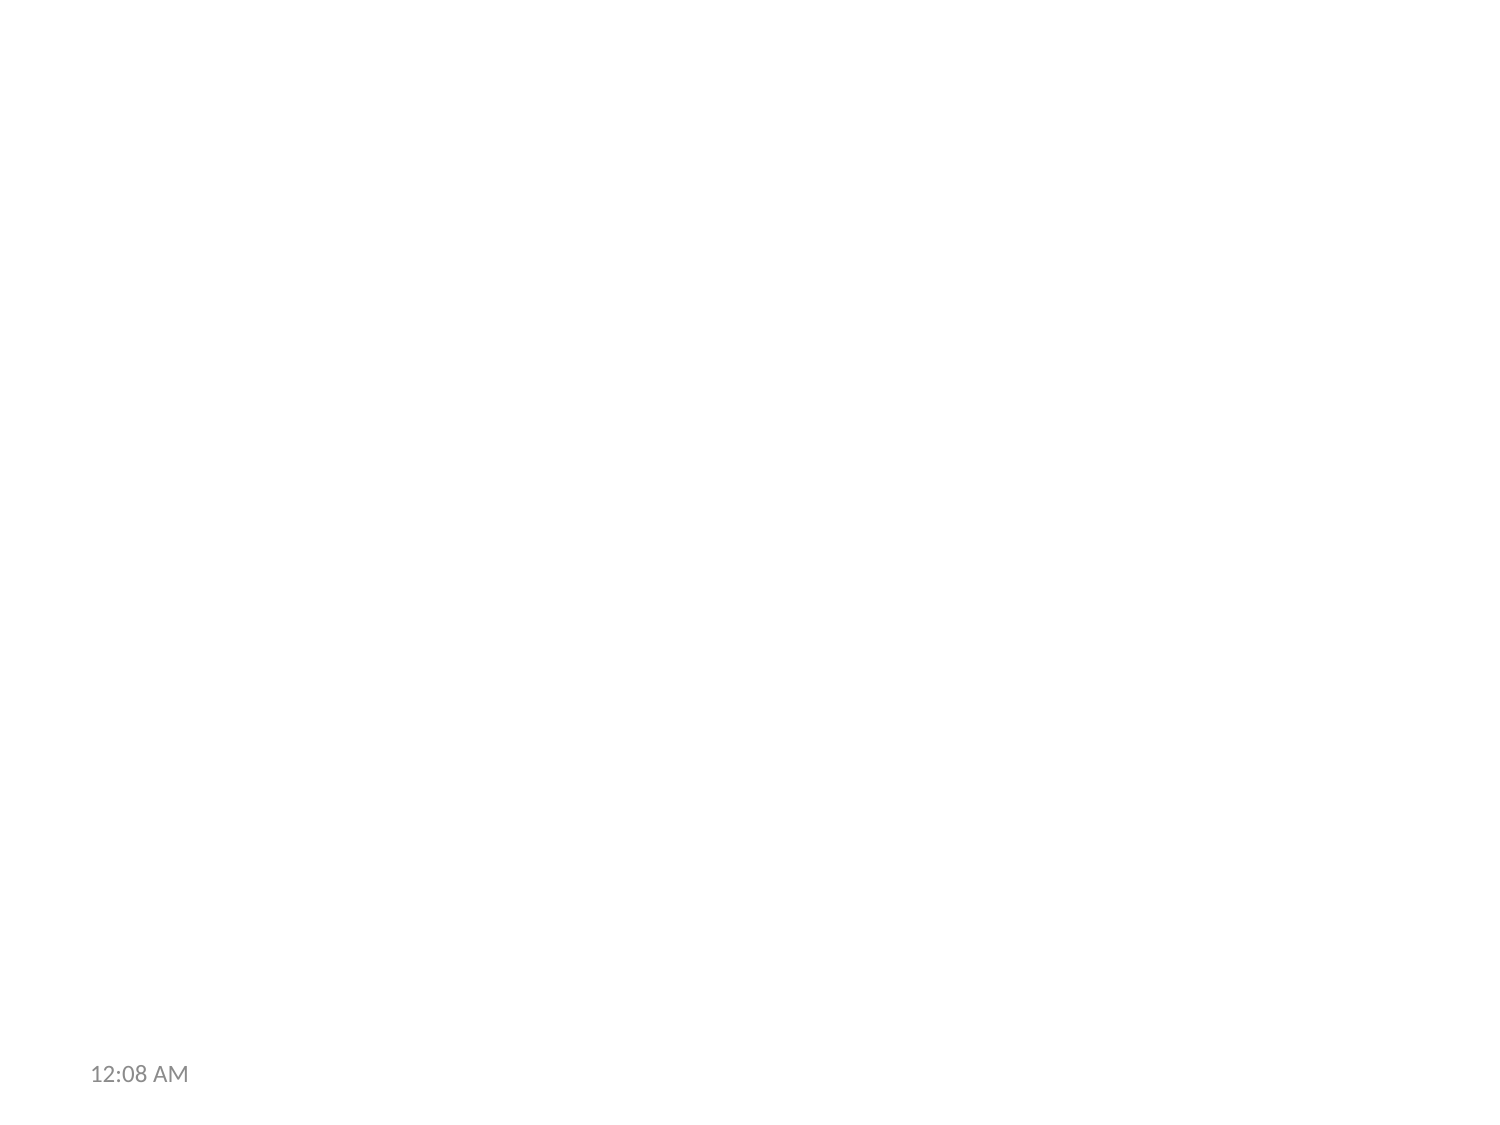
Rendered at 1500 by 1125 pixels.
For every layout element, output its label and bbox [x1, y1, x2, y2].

slide_number [75, 1042, 425, 1103]
